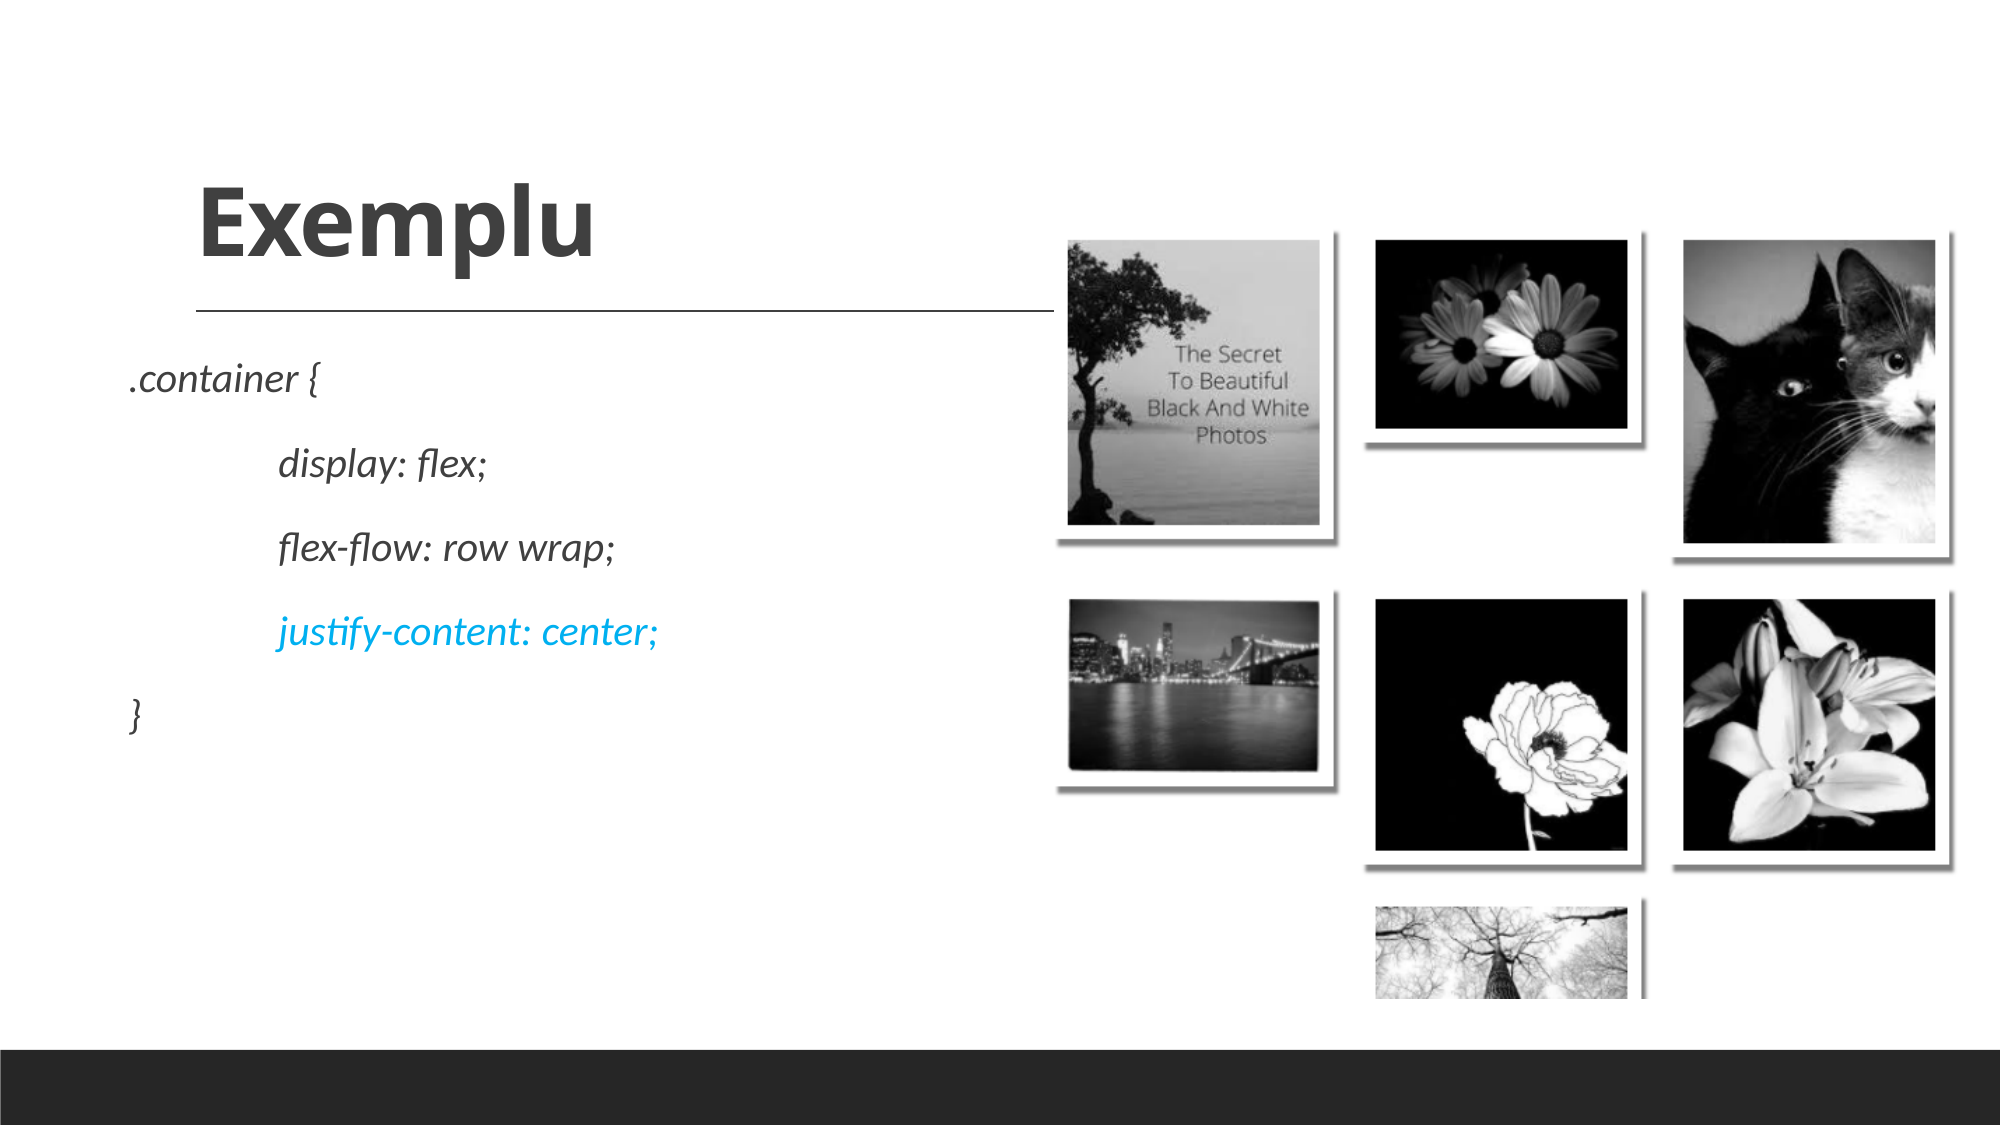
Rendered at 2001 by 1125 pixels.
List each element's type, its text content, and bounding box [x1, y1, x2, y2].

list .container { display: flex; flex-flow: row wrap; justify-content: center; } [128, 338, 926, 1014]
picture [1054, 221, 1977, 1000]
title Exemplu [180, 47, 1830, 285]
